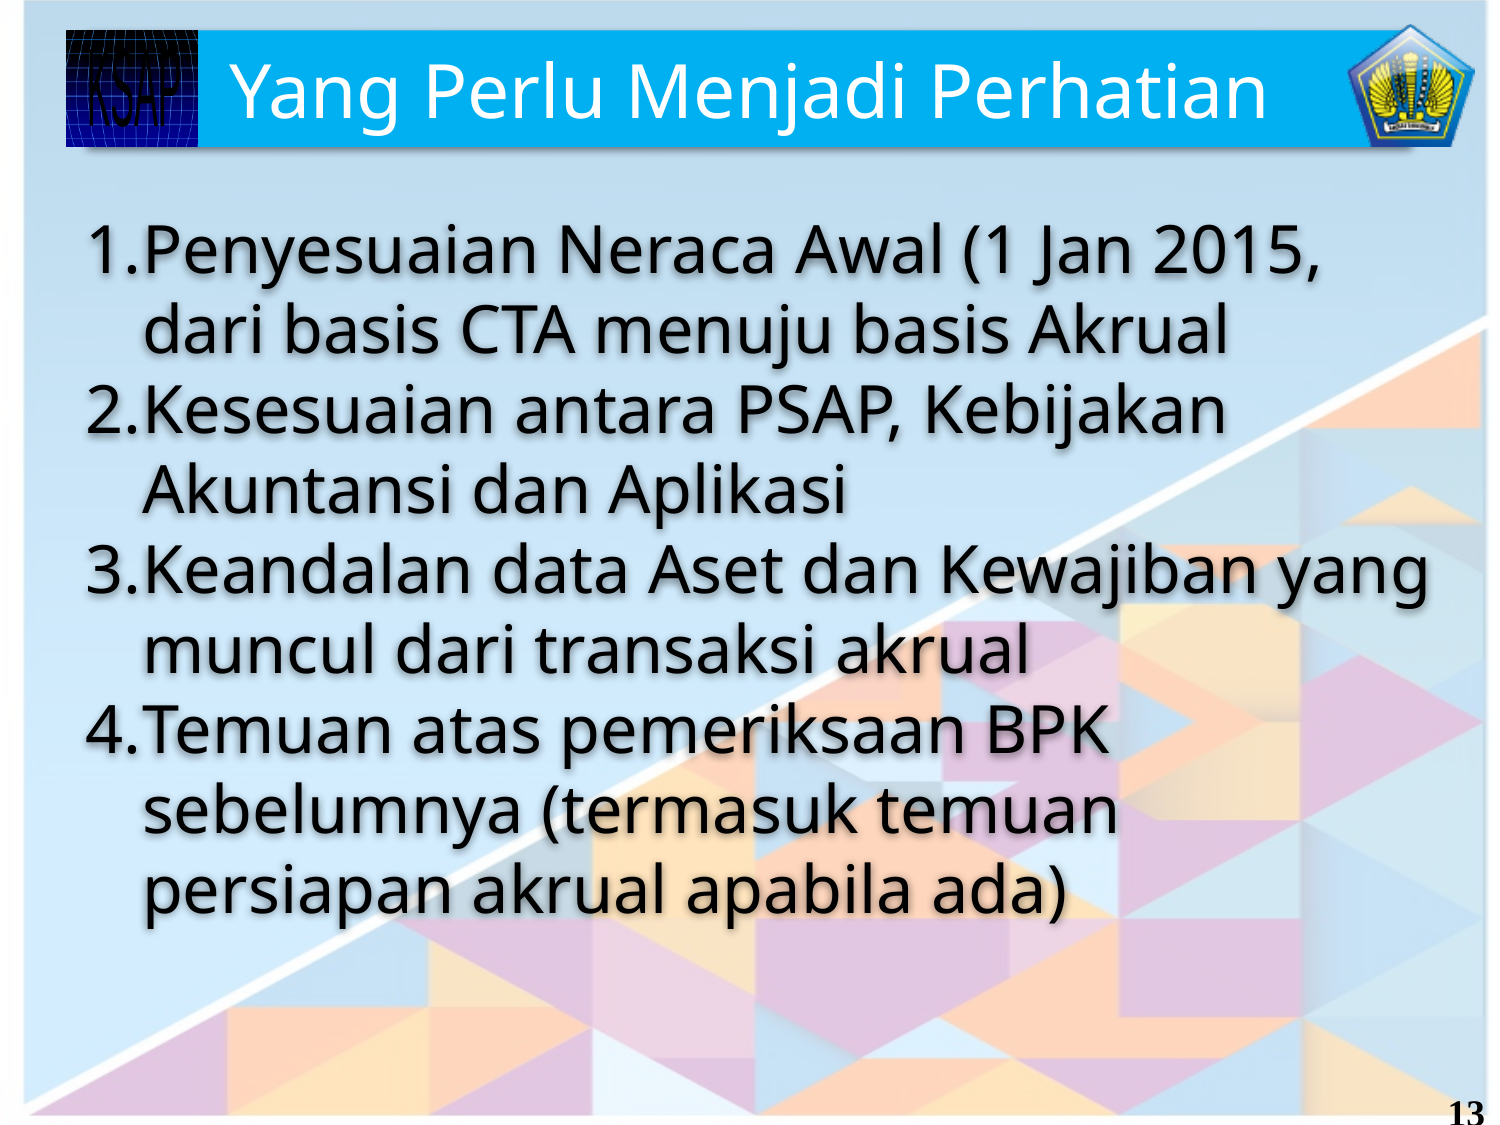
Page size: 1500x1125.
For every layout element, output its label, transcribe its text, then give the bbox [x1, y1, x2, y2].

slide_number 13 [1362, 1081, 1500, 1125]
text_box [65, 30, 198, 147]
title Yang Perlu Menjadi Perhatian [198, 30, 1342, 147]
picture [1347, 24, 1476, 148]
text_box Penyesuaian Neraca Awal (1 Jan 2015, dari basis CTA menuju basis Akrual Kesesuaian antara PSAP, Kebijakan Akuntansi dan Aplikasi Keandalan data Aset dan Kewajiban yang muncul dari transaksi akrual Temuan atas pemeriksaan BPK sebelumnya (termasuk temuan persiapan akrual apabila ada) [71, 199, 1450, 1081]
